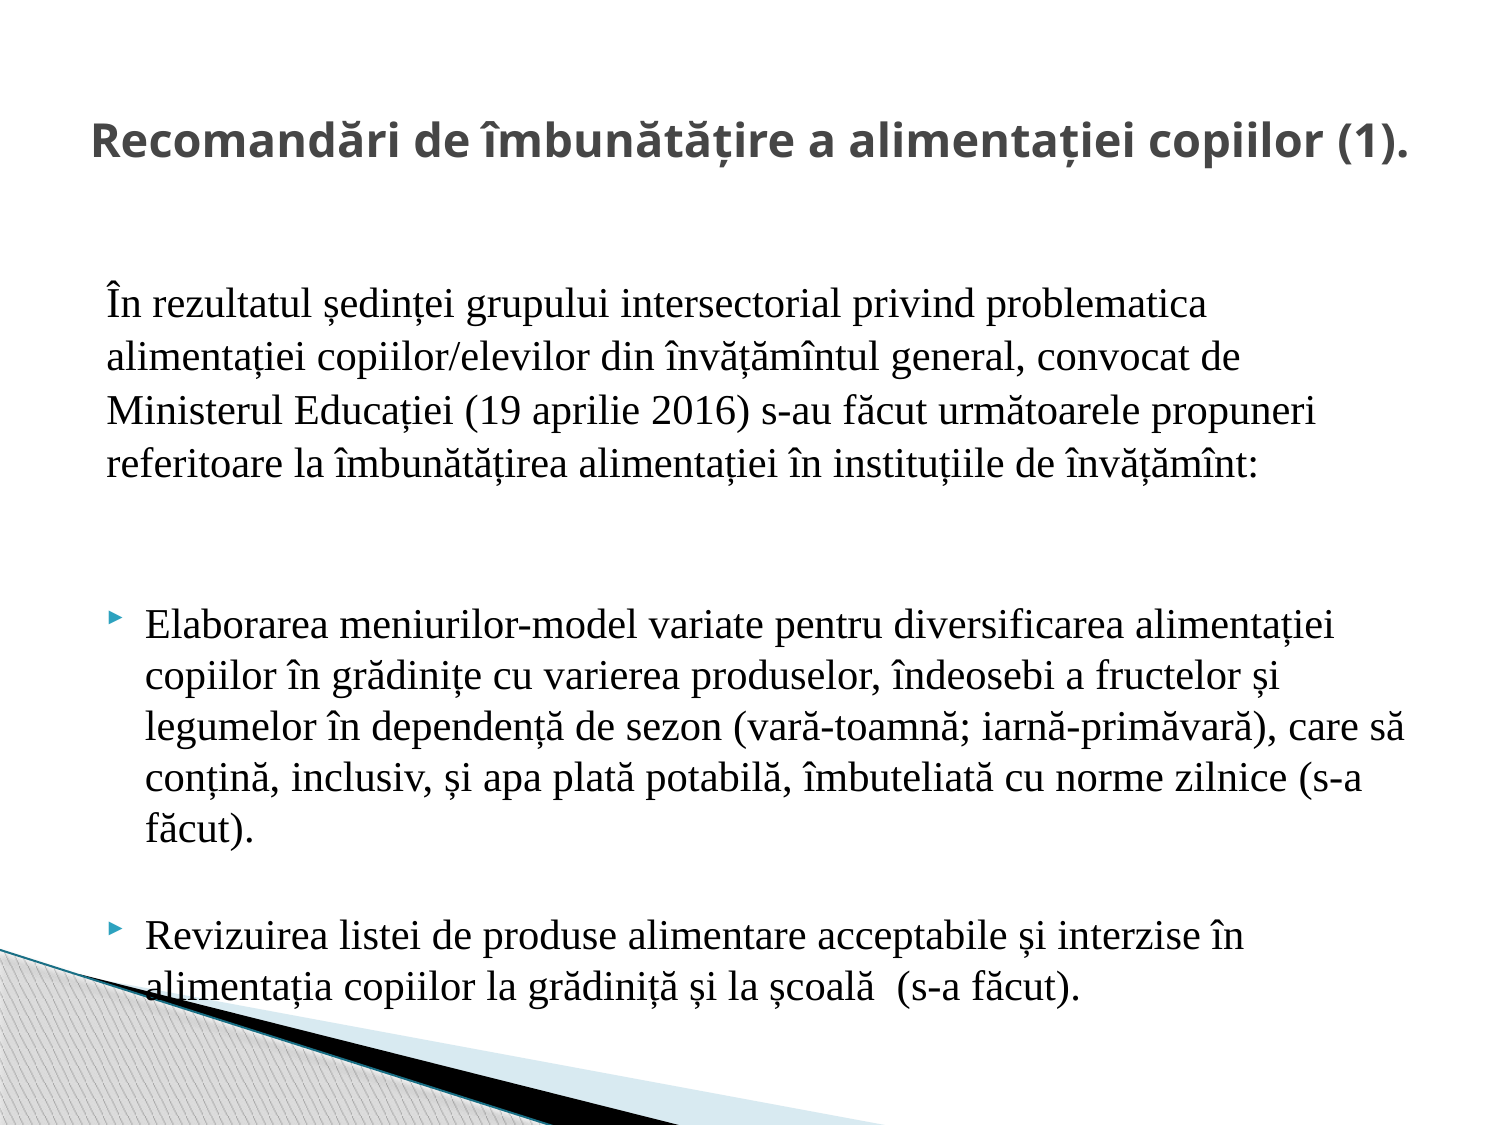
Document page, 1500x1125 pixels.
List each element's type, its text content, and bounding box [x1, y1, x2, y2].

list În rezultatul ședinței grupului intersectorial privind problematica alimentației copiilor/elevilor din învățămîntul general, convocat de Ministerul Educației (19 aprilie 2016) s-au făcut următoarele propuneri referitoare la îmbunătățirea alimentației în instituțiile de învățămînt: Elaborarea meniurilor-model variate pentru diversificarea alimentației copiilor în grădinițe cu varierea produselor, îndeosebi a fructelor și legumelor în dependență de sezon (vară-toamnă; iarnă-primăvară), care să conțină, inclusiv, și apa plată potabilă, îmbuteliată cu norme zilnice (s-a făcut). Revizuirea listei de produse alimentare acceptabile și interzise în alimentația copiilor la grădiniță și la școală (s-a făcut). [75, 267, 1447, 1083]
title Recomandări de îmbunătățire a alimentației copiilor (1). [75, 45, 1425, 233]
